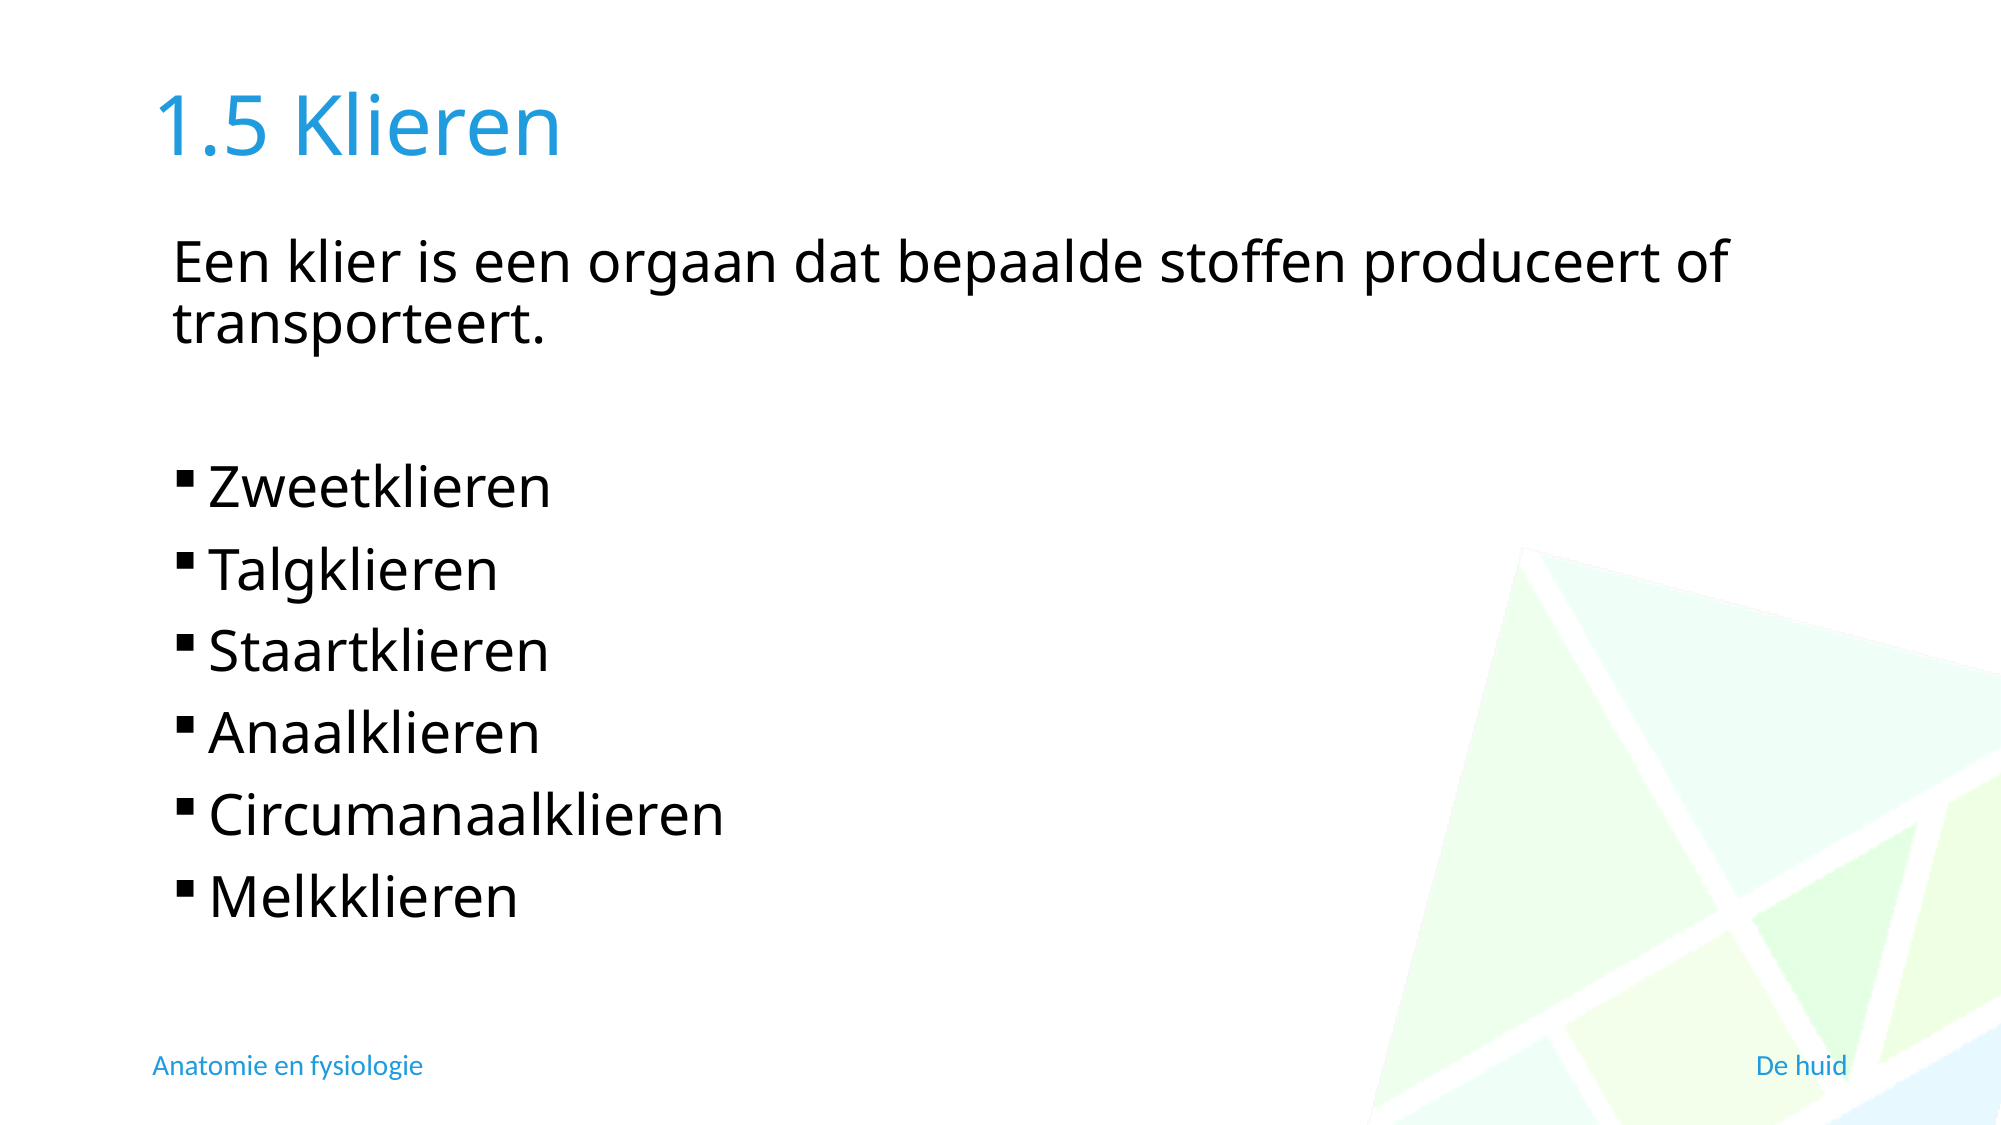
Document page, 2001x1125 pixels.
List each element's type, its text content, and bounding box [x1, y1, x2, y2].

title 1.5 Klieren [137, 59, 1863, 198]
list Een klier is een orgaan dat bepaalde stoffen produceert of transporteert. Zweetklieren Talgklieren Staartklieren Anaalklieren Circumanaalklieren Melkklieren [157, 225, 1846, 940]
list De huid [1412, 1042, 1863, 1103]
list Anatomie en fysiologie [137, 1042, 588, 1103]
